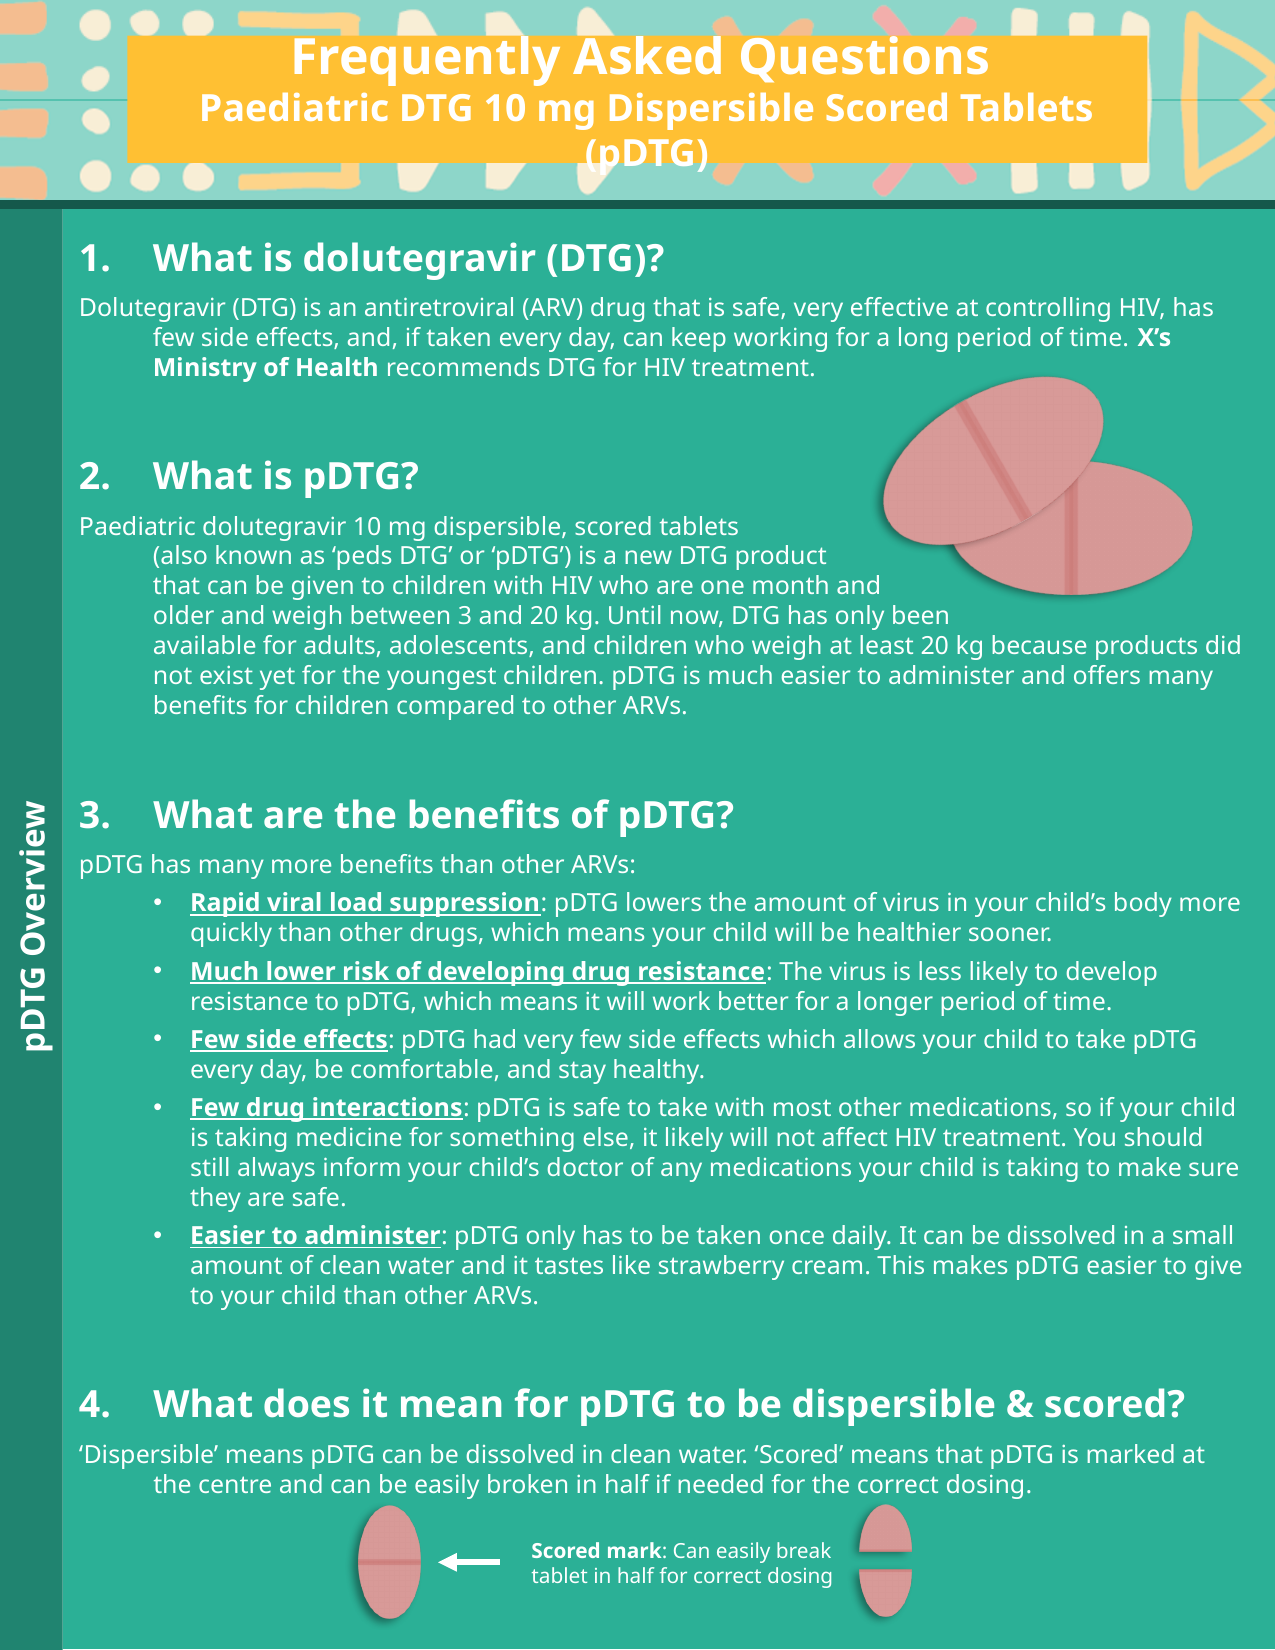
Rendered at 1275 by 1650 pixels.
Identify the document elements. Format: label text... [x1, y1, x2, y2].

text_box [871, 392, 1193, 595]
picture [0, 0, 1275, 204]
text_box Scored mark: Can easily break tablet in half for correct dosing [516, 1530, 866, 1596]
text_box pDTG Overview [0, 209, 64, 1650]
picture [358, 1505, 421, 1619]
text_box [829, 1534, 942, 1587]
text_box 1. What is dolutegravir (DTG)? Dolutegravir (DTG) is an antiretroviral (ARV) drug that is safe, very effective at controlling HIV, has few side effects, and, if taken every day, can keep working for a long period of time. X’s Ministry of Health recommends DTG for HIV treatment. 2. What is pDTG? Paediatric dolutegravir 10 mg dispersible, scored tablets (also known as ‘peds DTG’ or ‘pDTG’) is a new DTG product that can be given to children with HIV who are one month and older and weigh between 3 and 20 kg. Until now, DTG has only been available for adults, adolescents, and children who weigh at least 20 kg because products did not exist yet for the youngest children. pDTG is much easier to administer and offers many benefits for children compared to other ARVs. 3. What are the benefits of pDTG? pDTG has many more benefits than other ARVs: Rapid viral load suppression: pDTG lowers the amount of virus in your child’s body more quickly than other drugs, which means your child will be healthier sooner. Much lower risk of developing drug resistance: The virus is less likely to develop resistance to pDTG, which means it will work better for a longer period of time. Few side effects: pDTG had very few side effects which allows your child to take pDTG every day, be comfortable, and stay healthy. Few drug interactions: pDTG is safe to take with most other medications, so if your child is taking medicine for something else, it likely will not affect HIV treatment. You should still always inform your child’s doctor of any medications your child is taking to make sure they are safe. Easier to administer: pDTG only has to be taken once daily. It can be dissolved in a small amount of clean water and it tastes like strawberry cream. This makes pDTG easier to give to your child than other ARVs. 4. What does it mean for pDTG to be dispersible & scored? ‘Dispersible’ means pDTG can be dissolved in clean water. ‘Scored’ means that pDTG is marked at the centre and can be easily broken in half if needed for the correct dosing. [64, 209, 1275, 1650]
